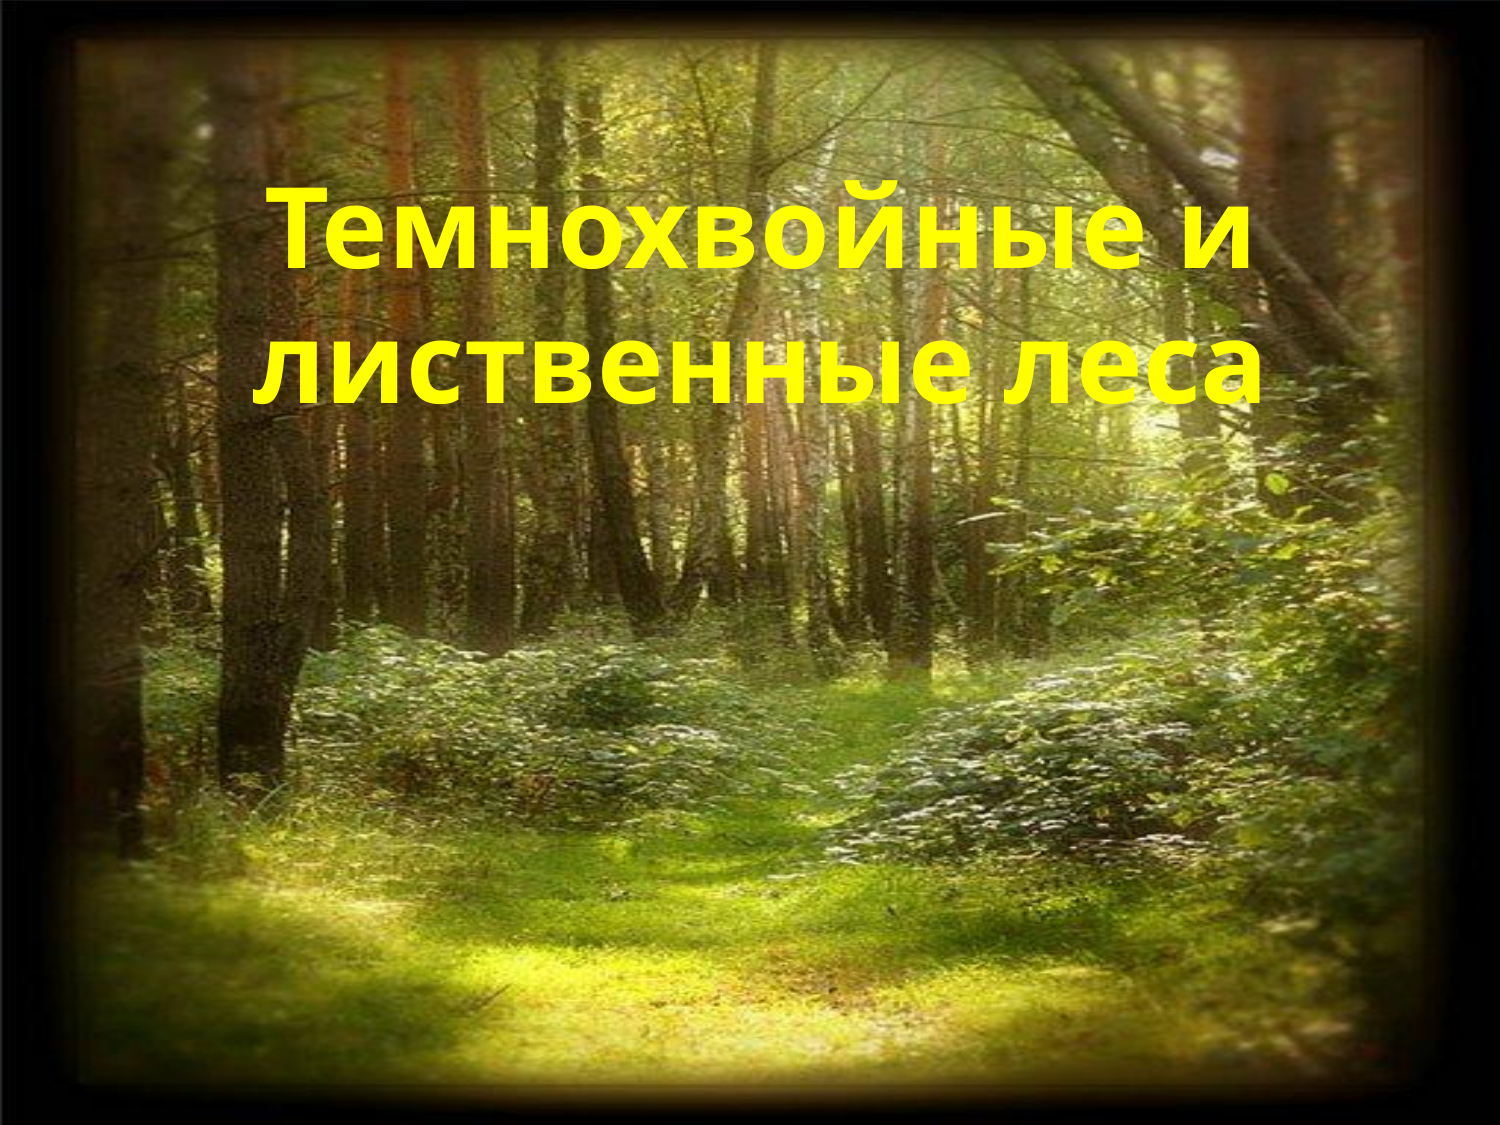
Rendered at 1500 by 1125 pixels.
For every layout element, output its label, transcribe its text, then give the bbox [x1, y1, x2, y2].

title Темнохвойные и лиственные леса [123, 149, 1399, 433]
picture [0, 0, 1500, 1125]
